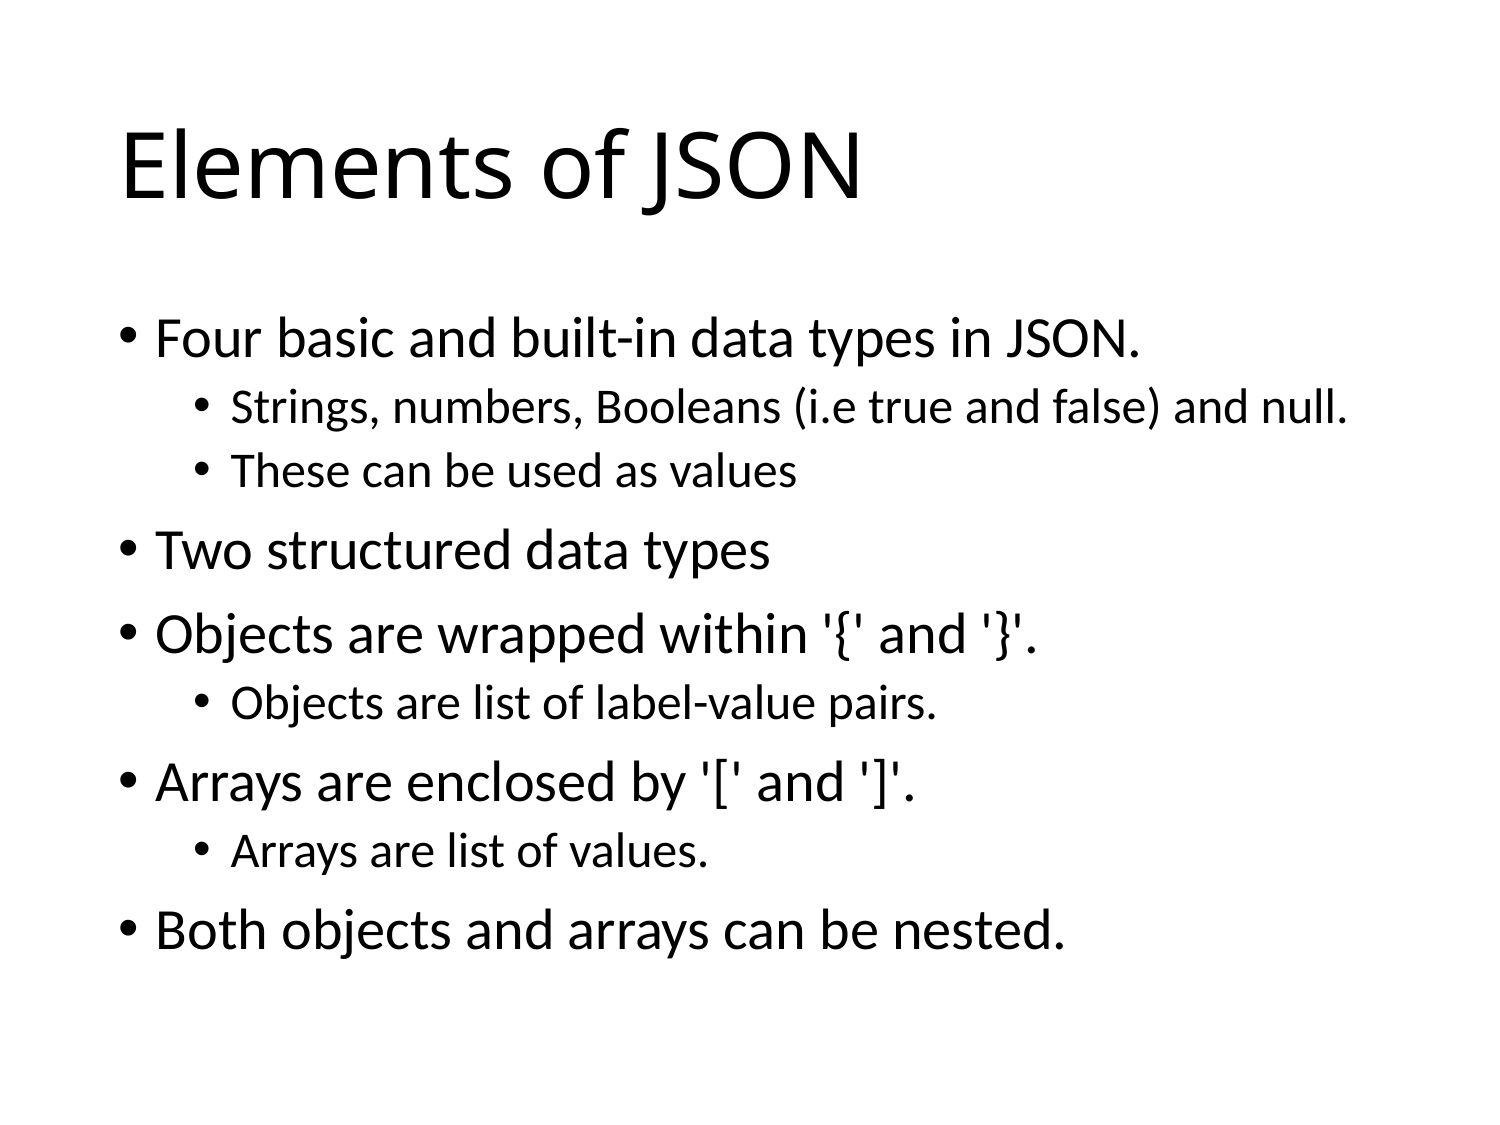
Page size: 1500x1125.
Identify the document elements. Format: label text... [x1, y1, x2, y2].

title Elements of JSON [103, 59, 1397, 278]
list Four basic and built-in data types in JSON. Strings, numbers, Booleans (i.e true and false) and null. These can be used as values Two structured data types Objects are wrapped within '{' and '}'. Objects are list of label-value pairs. Arrays are enclosed by '[' and ']'. Arrays are list of values. Both objects and arrays can be nested. [103, 299, 1397, 1014]
